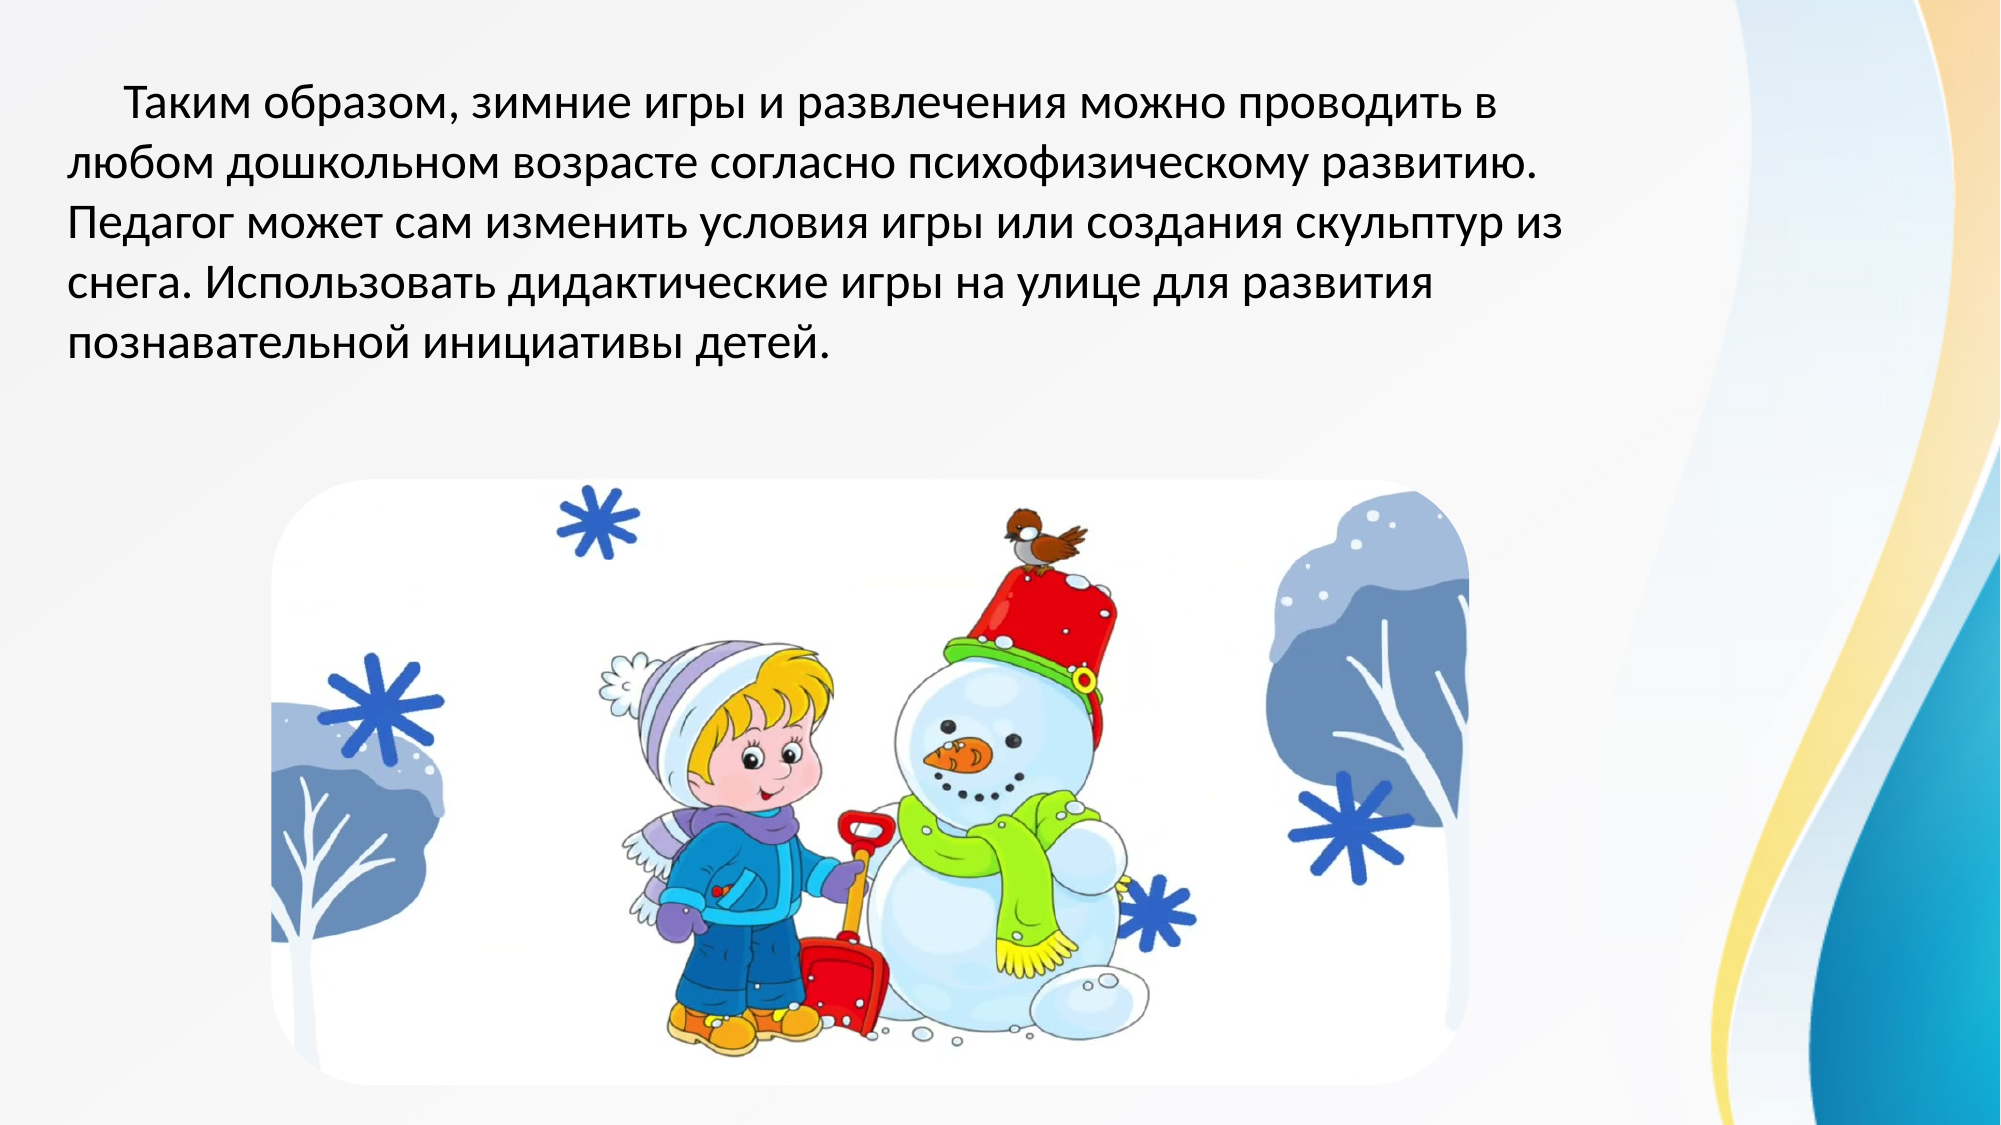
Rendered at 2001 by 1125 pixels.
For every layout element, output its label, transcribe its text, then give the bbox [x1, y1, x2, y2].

text_box Таким образом, зимние игры и развлечения можно проводить в любом дошкольном возрасте согласно психофизическому развитию. Педагог может сам изменить условия игры или создания скульптур из снега. Использовать дидактические игры на улице для развития познавательной инициативы детей. [52, 61, 1658, 377]
picture [0, 0, 2001, 1125]
